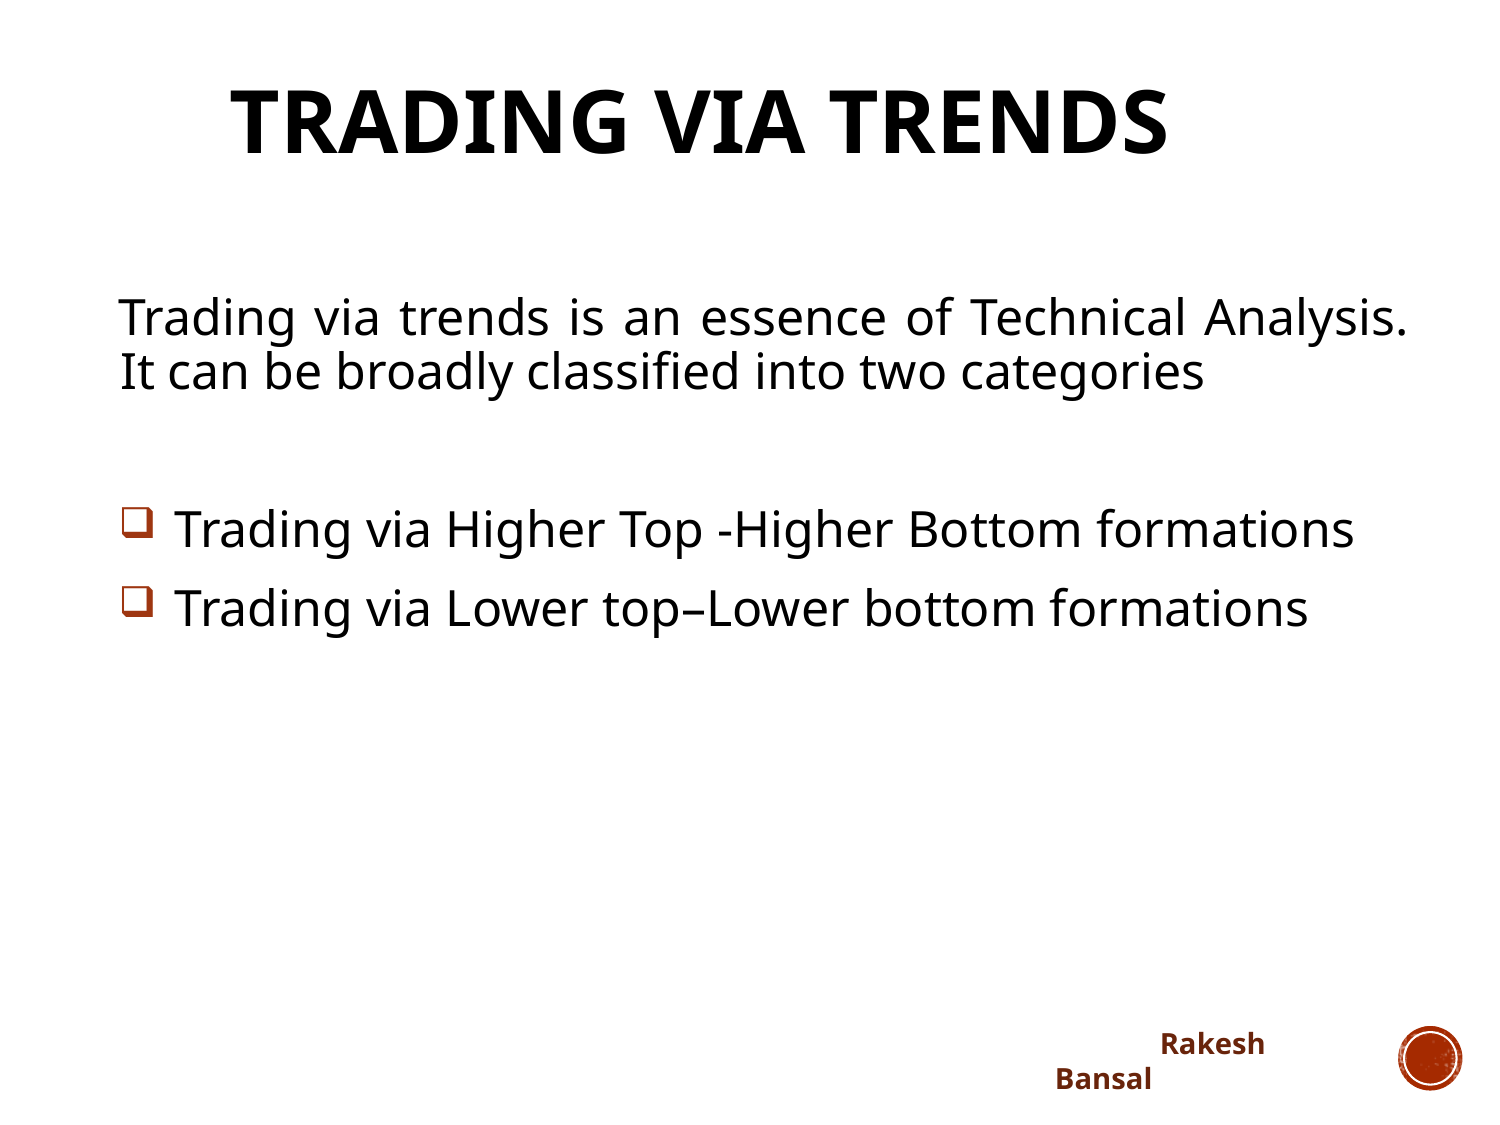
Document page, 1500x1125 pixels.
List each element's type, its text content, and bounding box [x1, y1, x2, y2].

title Trading via Trends [181, 50, 1219, 200]
list Trading via trends is an essence of Technical Analysis. It can be broadly classified into two categories Trading via Higher Top -Higher Bottom formations Trading via Lower top–Lower bottom formations [75, 200, 1425, 1000]
text_box Rakesh Bansal [1039, 1025, 1387, 1096]
